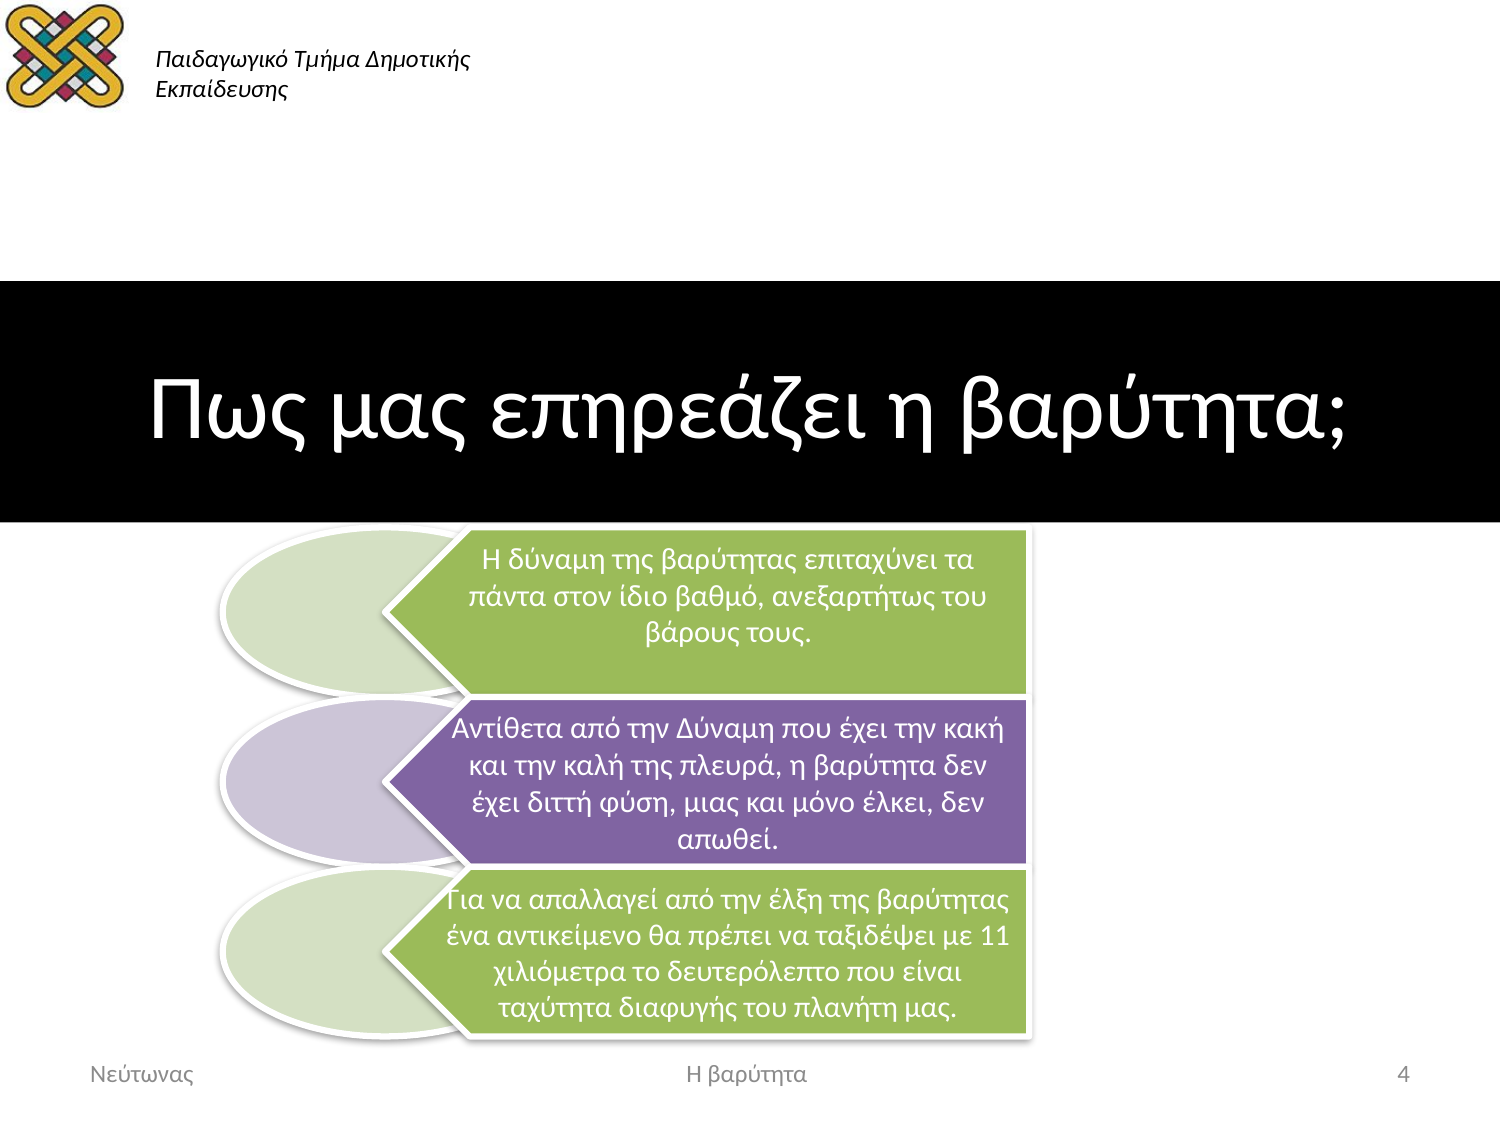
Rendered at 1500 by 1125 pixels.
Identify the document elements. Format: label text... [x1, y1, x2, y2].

title Πως μας επηρεάζει η βαρύτητα; [0, 281, 1500, 523]
slide_number 4 [1074, 1042, 1425, 1103]
footer Η βαρύτητα [512, 1048, 988, 1103]
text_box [222, 527, 1192, 1037]
slide_number Νεύτωνας [75, 1042, 425, 1103]
picture [0, 0, 129, 113]
